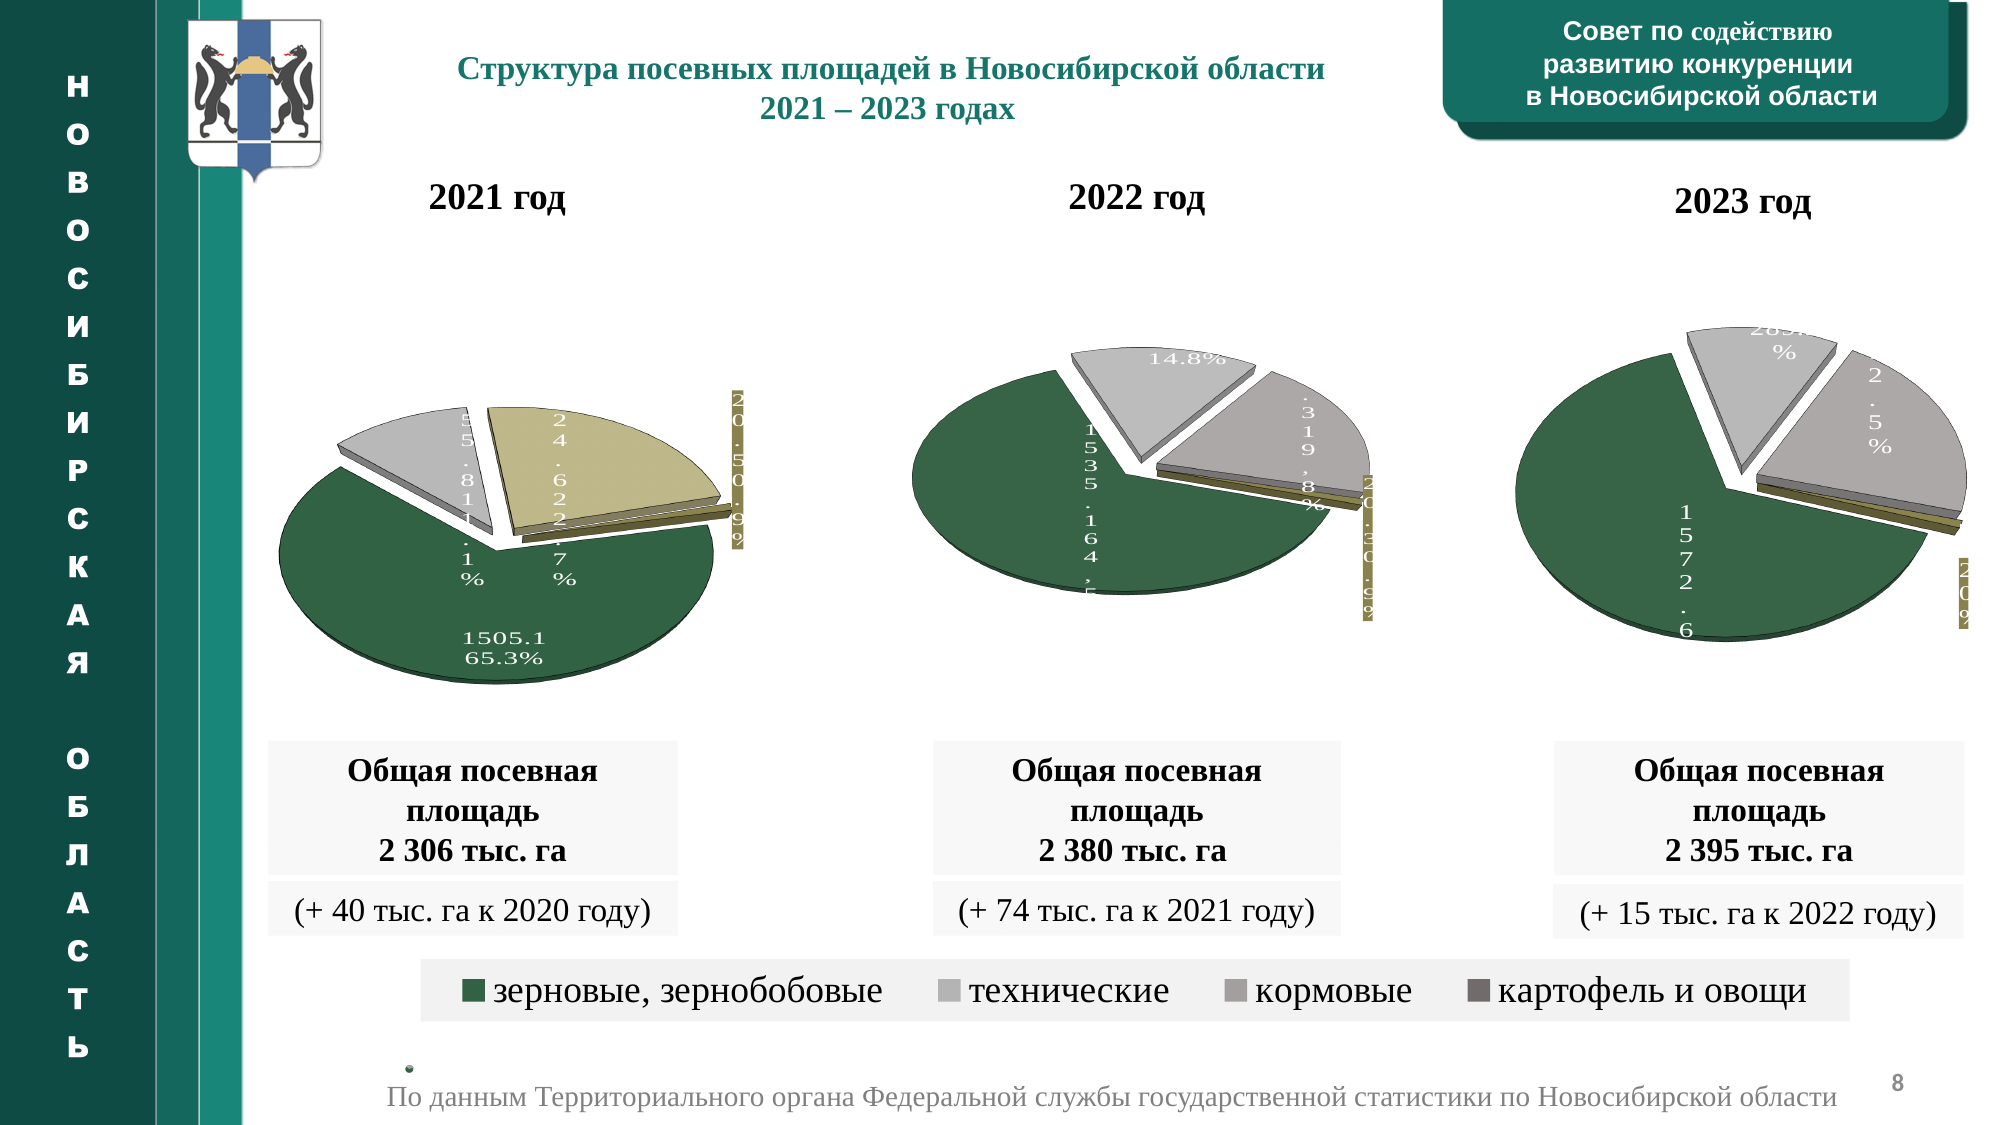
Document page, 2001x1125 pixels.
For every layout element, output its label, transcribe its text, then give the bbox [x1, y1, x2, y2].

text_box (+ 74 тыс. га к 2021 году) [933, 881, 1341, 935]
text_box Общая посевная площадь 2 306 тыс. га [267, 740, 678, 876]
text_box (+ 15 тыс. га к 2022 году) [1553, 883, 1964, 939]
text_box Общая посевная площадь 2 395 тыс. га [1554, 768, 1965, 876]
chart [377, 936, 1896, 1073]
chart [899, 241, 1387, 763]
picture [0, 0, 2001, 1125]
chart [256, 220, 760, 720]
text_box (+ 40 тыс. га к 2020 году) [267, 881, 678, 936]
chart [1503, 275, 1983, 762]
text_box Структура посевных площадей в Новосибирской области 2021 – 2023 годах [411, 0, 1364, 196]
text_box Общая посевная площадь 2 380 тыс. га [933, 771, 1341, 876]
text_box По данным Территориального органа Федеральной службы государственной статистики по Новосибирской области [356, 1069, 1869, 1120]
text_box 2021 год [412, 164, 593, 219]
text_box Совет по содействию развитию конкуренции в Новосибирской области [1465, 27, 1938, 98]
text_box 2022 год [1033, 164, 1241, 225]
text_box 2023 год [1553, 168, 1933, 229]
slide_number 8 [1469, 1051, 1920, 1112]
